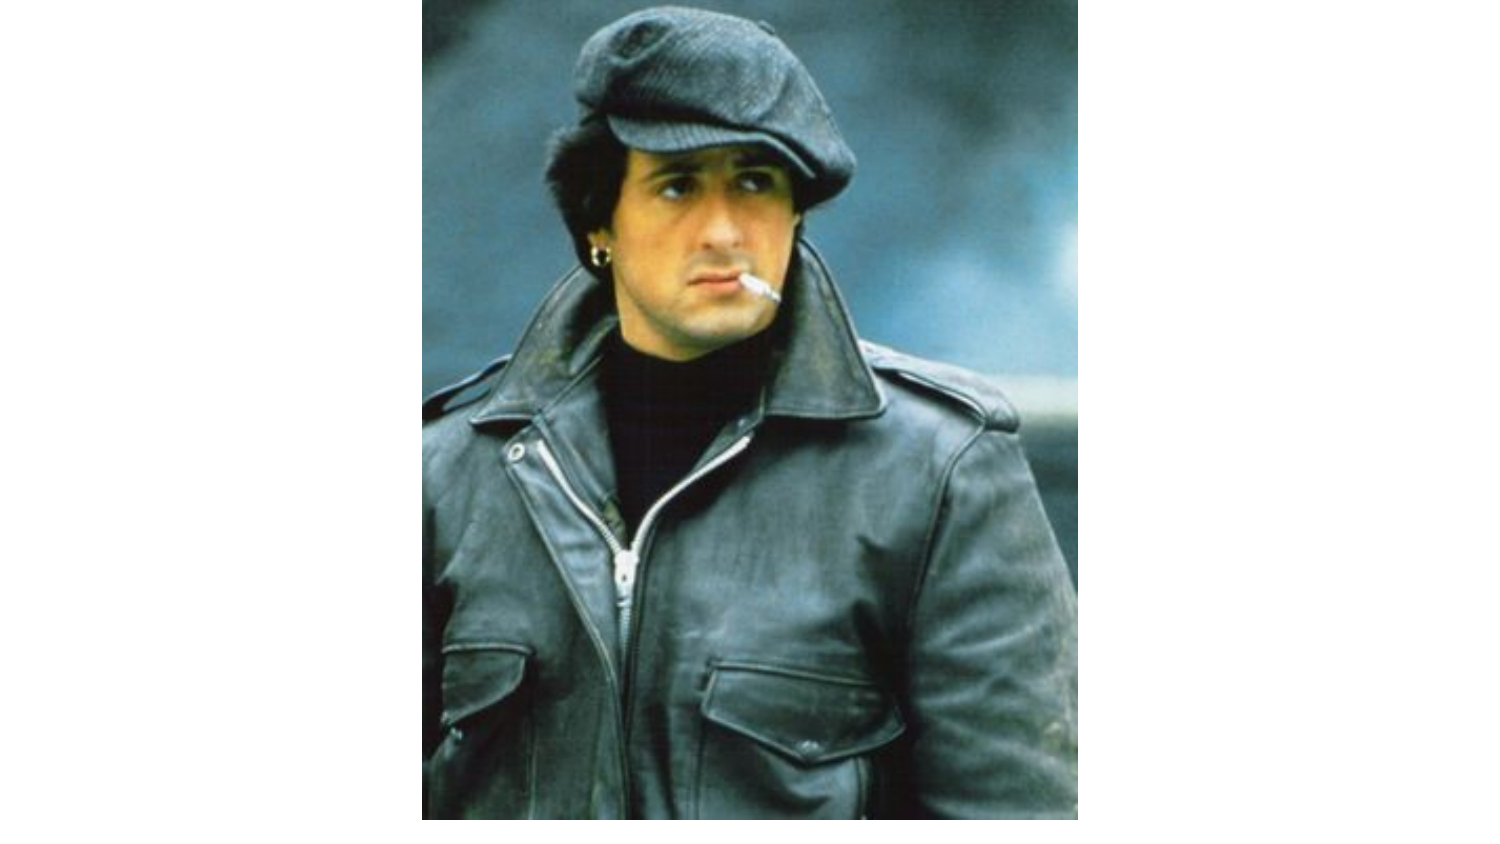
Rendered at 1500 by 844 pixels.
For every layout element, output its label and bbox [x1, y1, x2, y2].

picture [422, 0, 1078, 820]
